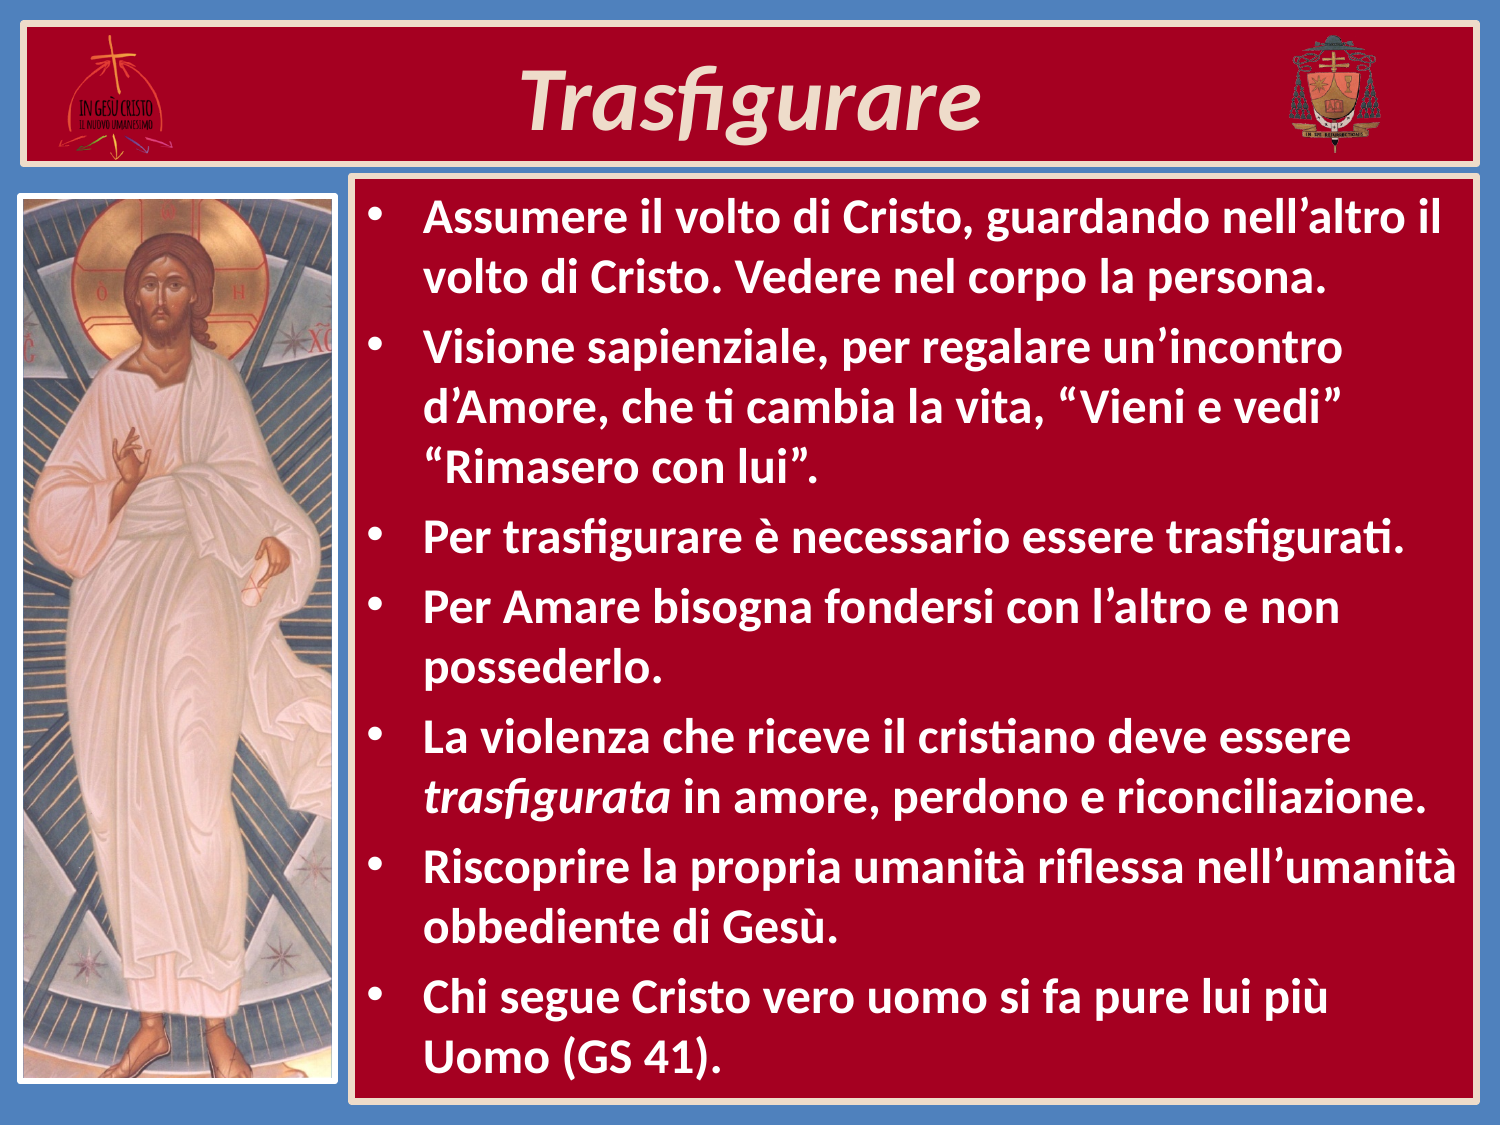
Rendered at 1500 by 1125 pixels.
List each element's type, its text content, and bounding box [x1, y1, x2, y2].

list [23, 198, 332, 1079]
title Trasfigurare [23, 23, 1477, 164]
picture [1288, 34, 1382, 153]
list Assumere il volto di Cristo, guardando nell’altro il volto di Cristo. Vedere nel corpo la persona. Visione sapienziale, per regalare un’incontro d’Amore, che ti cambia la vita, “Vieni e vedi” “Rimasero con lui”. Per trasfigurare è necessario essere trasfigurati. Per Amare bisogna fondersi con l’altro e non possederlo. La violenza che riceve il cristiano deve essere trasfigurata in amore, perdono e riconciliazione. Riscoprire la propria umanità riflessa nell’umanità obbediente di Gesù. Chi segue Cristo vero uomo si fa pure lui più Uomo (GS 41). [351, 175, 1477, 1102]
picture [58, 34, 173, 160]
